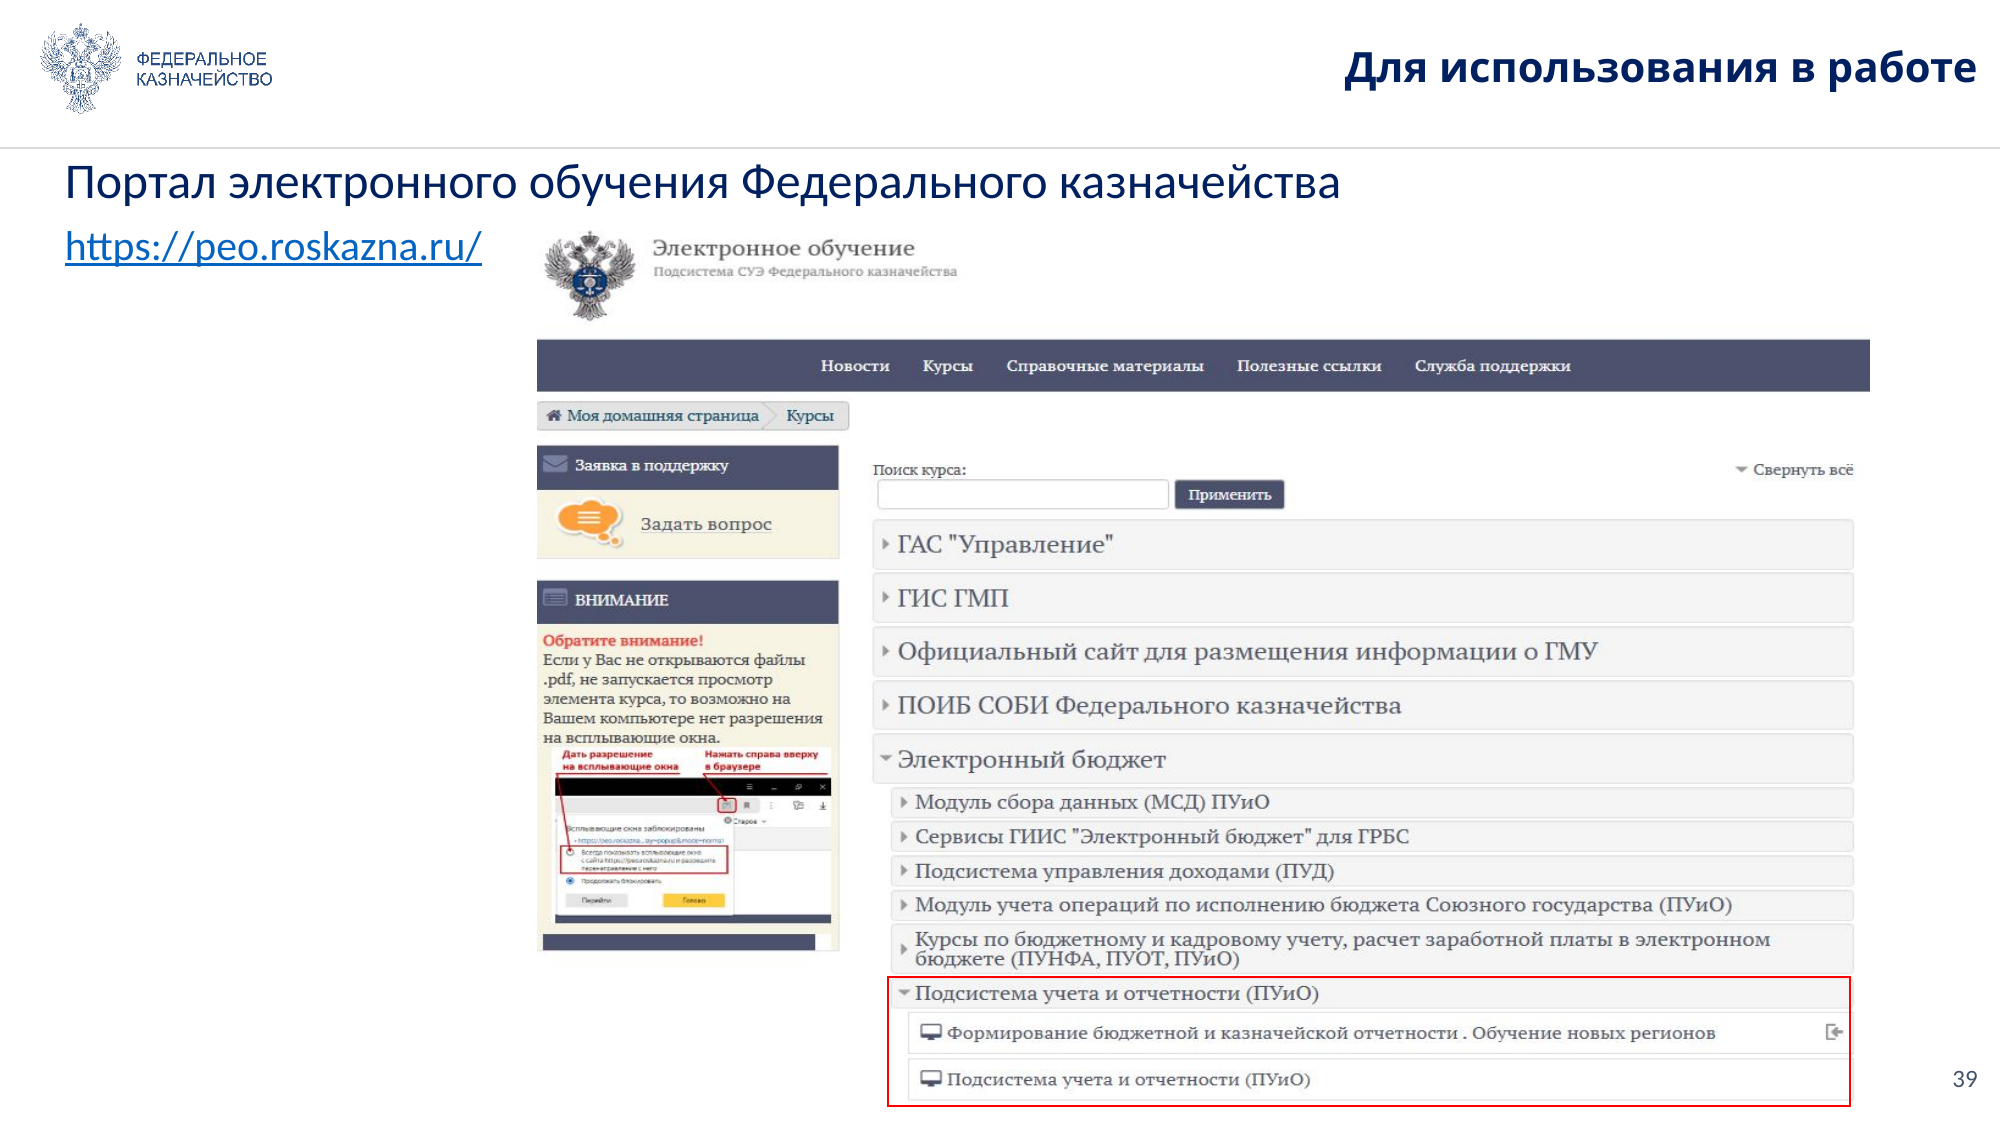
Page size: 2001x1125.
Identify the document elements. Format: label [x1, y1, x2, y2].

picture [40, 23, 272, 114]
text_box [49, 141, 1938, 1107]
title [1028, 0, 1978, 163]
slide_number [1870, 1048, 1978, 1107]
